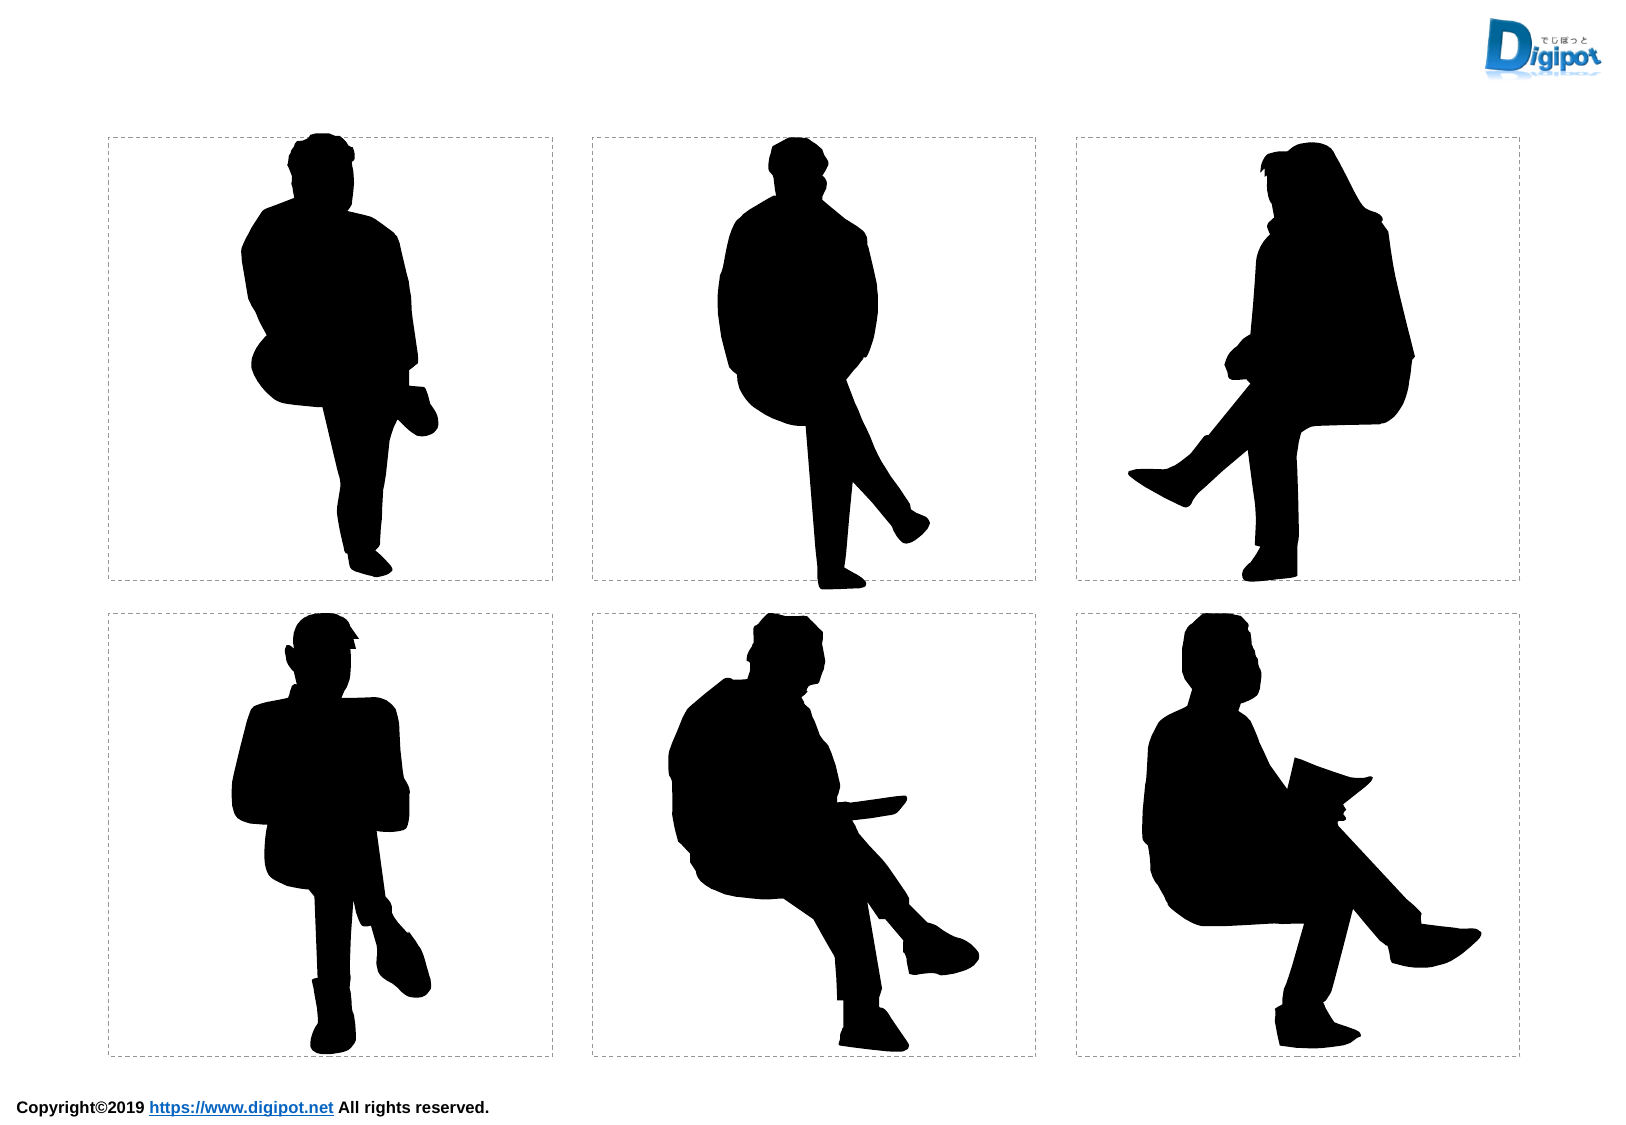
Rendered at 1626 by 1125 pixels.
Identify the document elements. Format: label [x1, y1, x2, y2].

text_box [1128, 142, 1415, 582]
picture [1485, 18, 1602, 82]
text_box [1142, 613, 1482, 1049]
text_box [231, 613, 432, 1055]
text_box [241, 133, 439, 578]
text_box [717, 137, 930, 590]
text_box [668, 613, 980, 1052]
